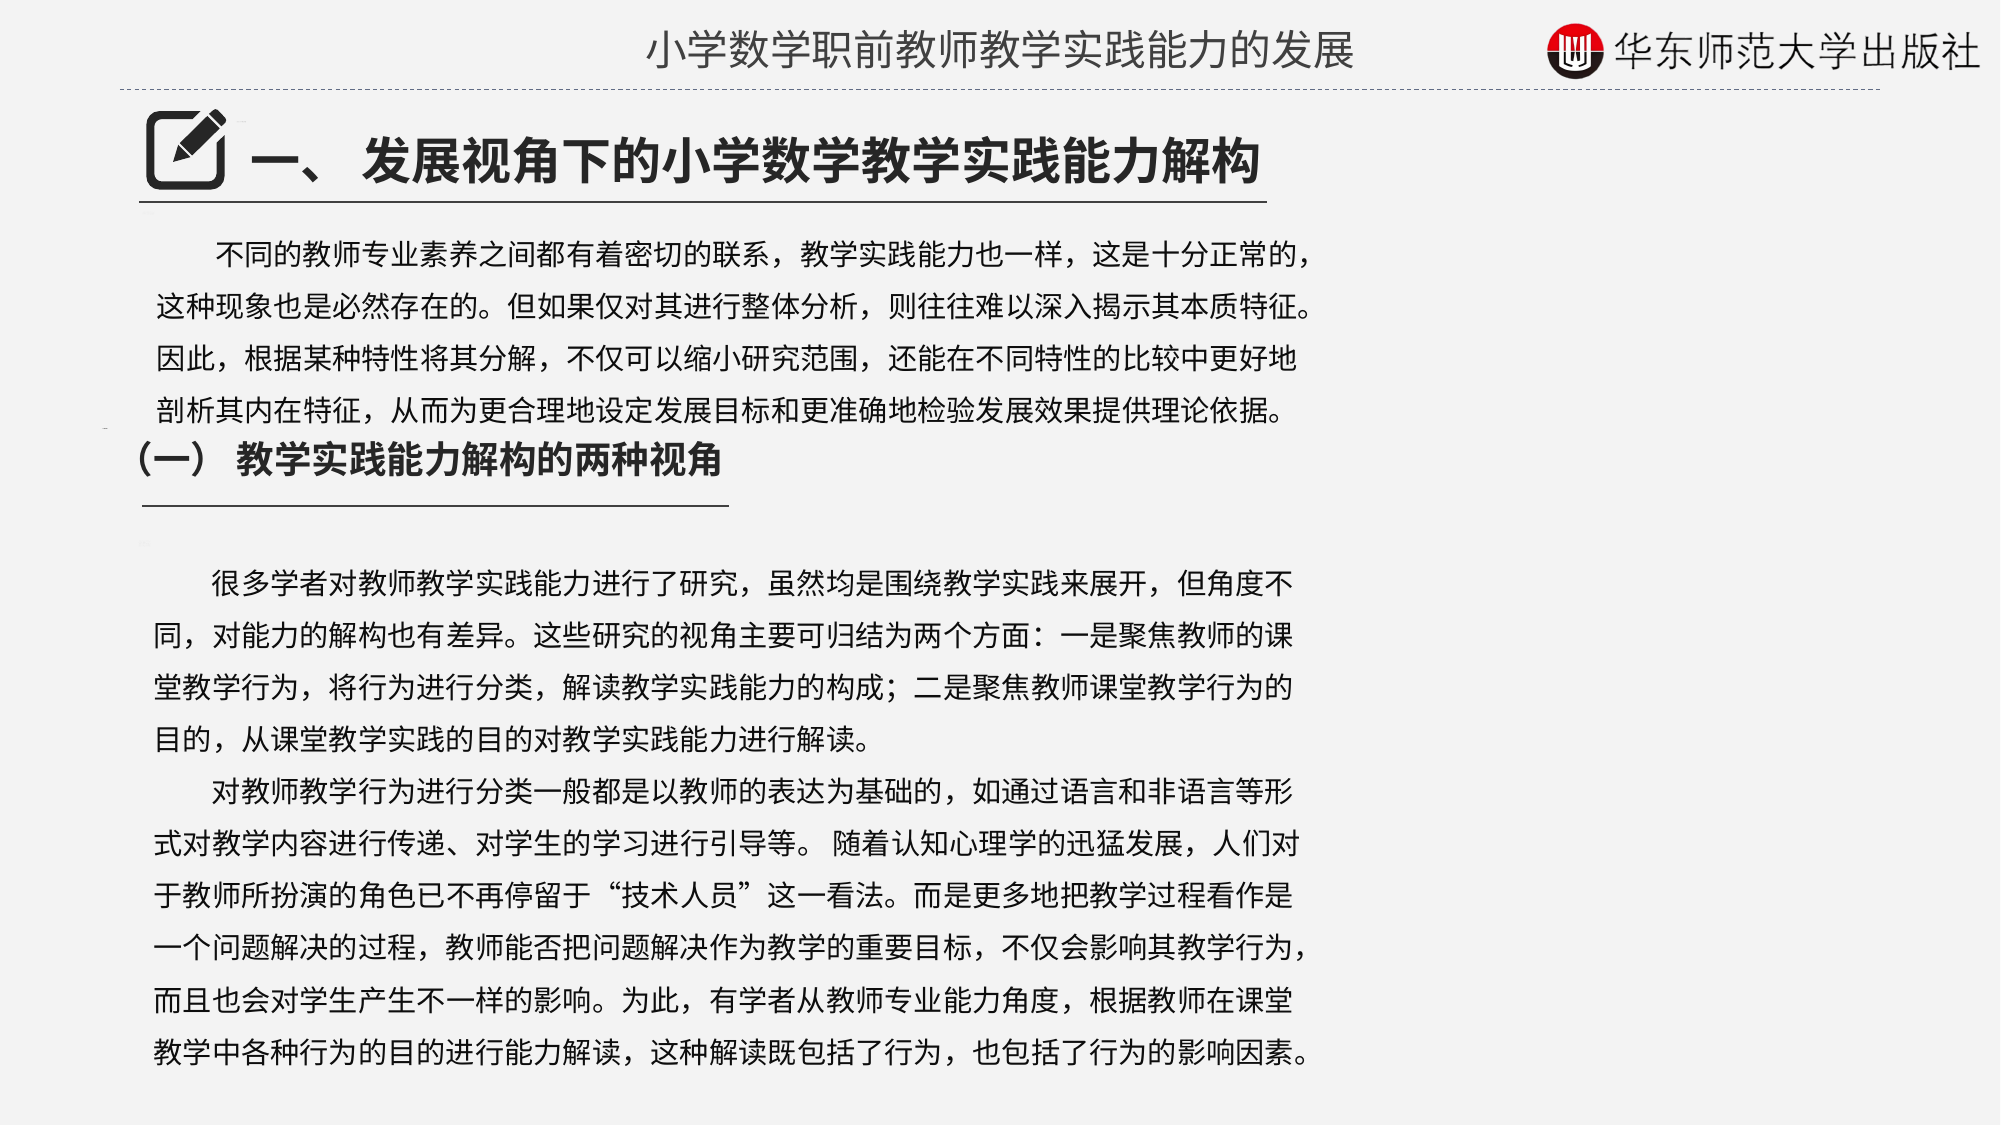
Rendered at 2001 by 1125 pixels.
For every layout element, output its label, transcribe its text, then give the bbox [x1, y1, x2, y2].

text_box 很多学者对教师教学实践能力进行了研究，虽然均是围绕教学实践来展开，但角度不同，对能力的解构也有差异。这些研究的视角主要可归结为两个方面：一是聚焦教师的课堂教学行为，将行为进行分类，解读教学实践能力的构成；二是聚焦教师课堂教学行为的目的，从课堂教学实践的目的对教学实践能力进行解读。 对教师教学行为进行分类一般都是以教师的表达为基础的，如通过语言和非语言等形式对教学内容进行传递、对学生的学习进行引导等。 随着认知心理学的迅猛发展，人们对于教师所扮演的角色已不再停留于“技术人员”这一看法。而是更多地把教学过程看作是一个问题解决的过程，教师能否把问题解决作为教学的重要目标，不仅会影响其教学行为，而且也会对学生产生不一样的影响。为此，有学者从教师专业能力角度，根据教师在课堂教学中各种行为的目的进行能力解读，这种解读既包括了行为，也包括了行为的影响因素。 [138, 540, 1320, 1077]
text_box （一） 教学实践能力解构的两种视角 [101, 428, 1021, 489]
text_box [146, 111, 225, 190]
text_box 小学数学职前教师教学实践能力的发展 [619, 23, 1381, 74]
text_box [208, 109, 227, 127]
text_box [1536, 13, 1989, 83]
text_box 不同的教师专业素养之间都有着密切的联系，教学实践能力也一样，这是十分正常的，这种现象也是必然存在的。但如果仅对其进行整体分析，则往往难以深入揭示其本质特征。因此，根据某种特性将其分解，不仅可以缩小研究范围，还能在不同特性的比较中更好地剖析其内在特征，从而为更合理地设定发展目标和更准确地检验发展效果提供理论依据。 [142, 212, 1320, 436]
text_box 一、 发展视角下的小学数学教学实践能力解构 [235, 121, 1281, 197]
